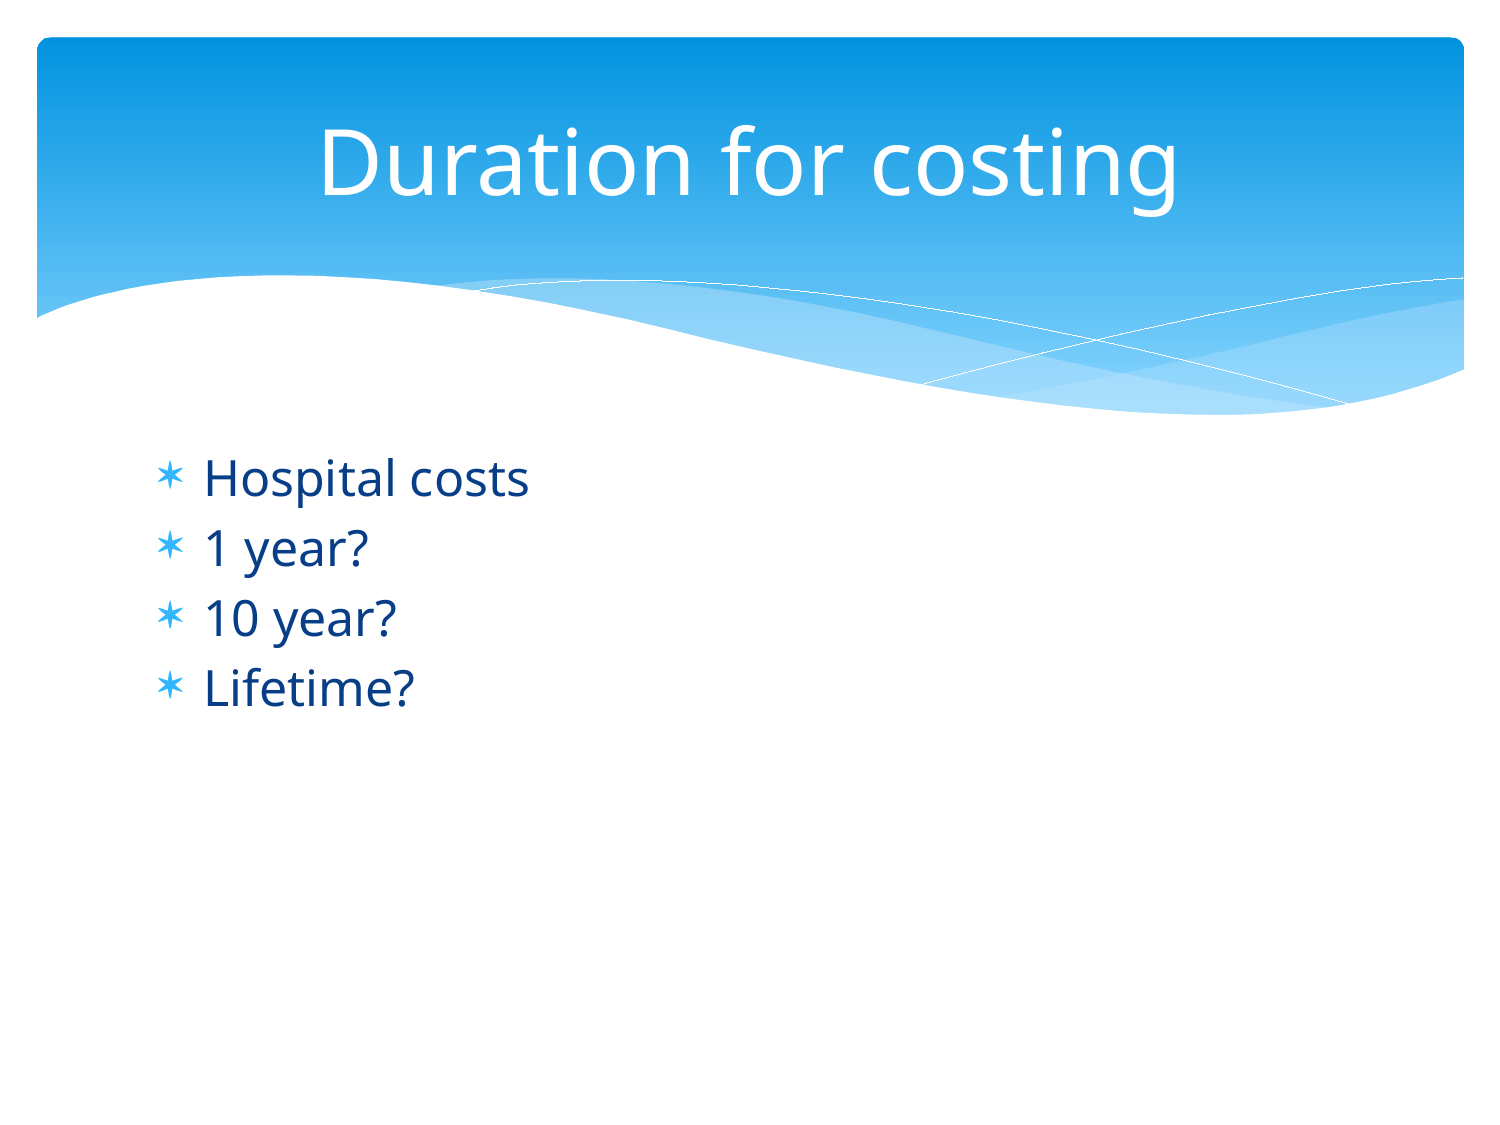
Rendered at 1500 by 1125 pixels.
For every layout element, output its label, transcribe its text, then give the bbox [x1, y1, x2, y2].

title Duration for costing [75, 55, 1425, 261]
list Hospital costs 1 year? 10 year? Lifetime? [143, 438, 1359, 1005]
